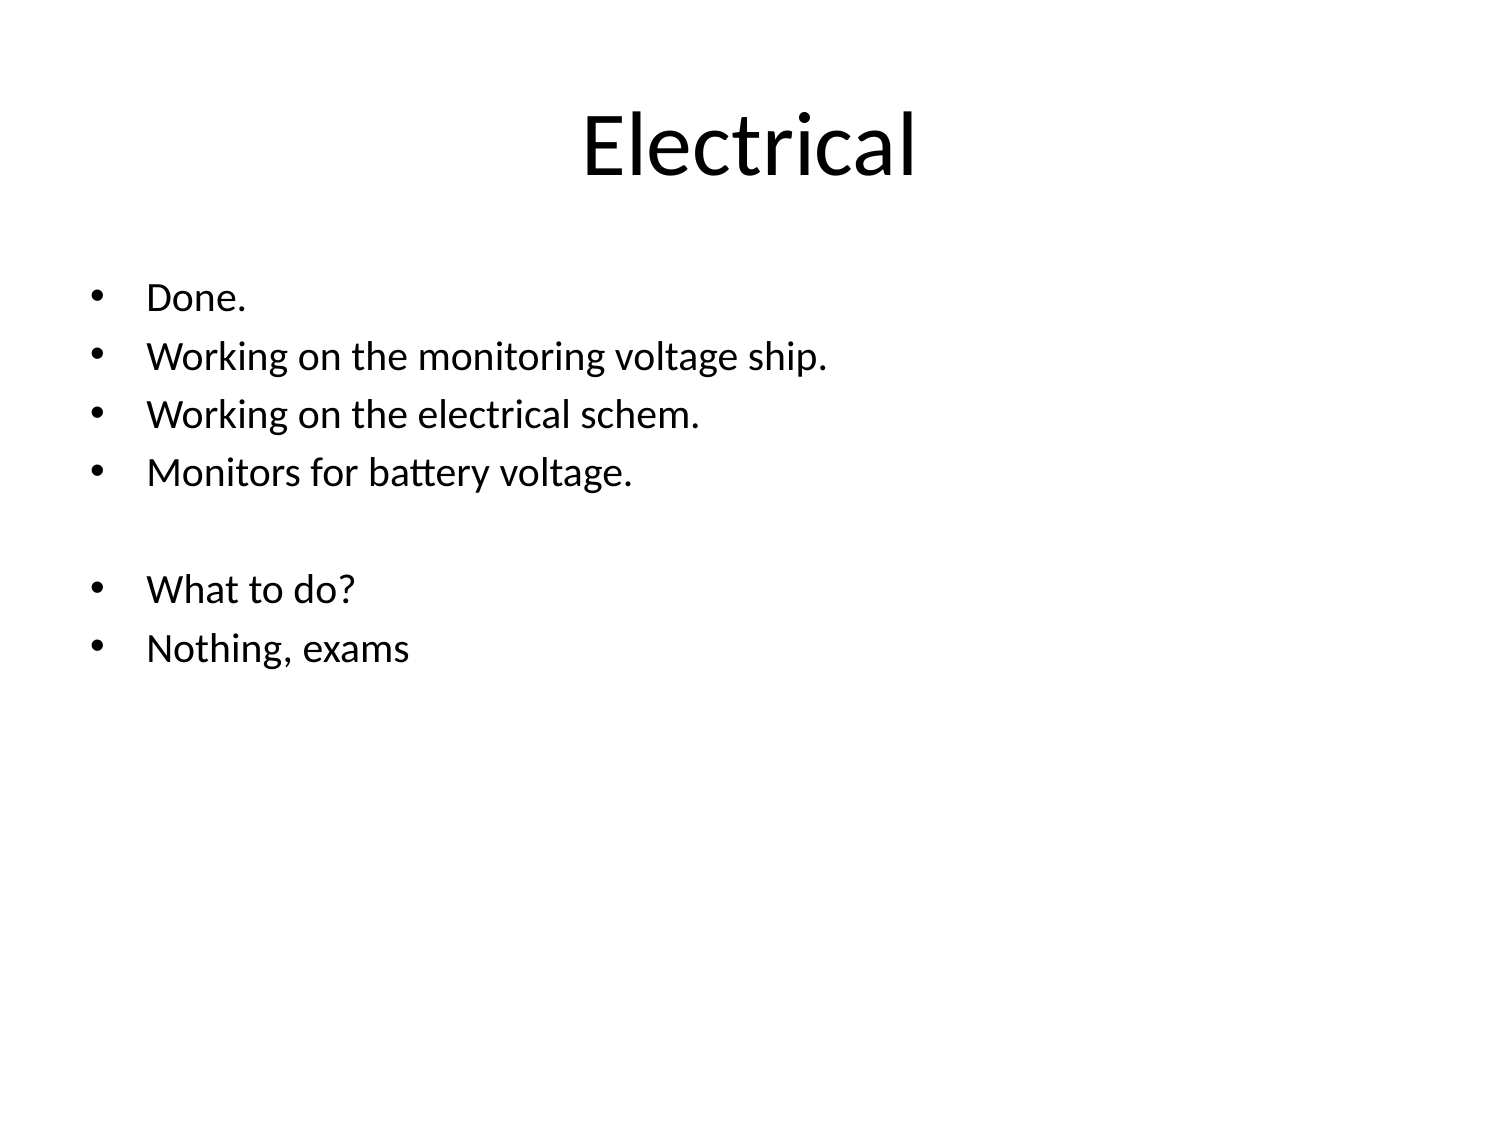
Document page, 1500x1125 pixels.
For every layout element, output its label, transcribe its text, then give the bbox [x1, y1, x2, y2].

title Electrical [75, 45, 1425, 233]
list Done. Working on the monitoring voltage ship. Working on the electrical schem. Monitors for battery voltage. What to do? Nothing, exams [75, 262, 1425, 1005]
